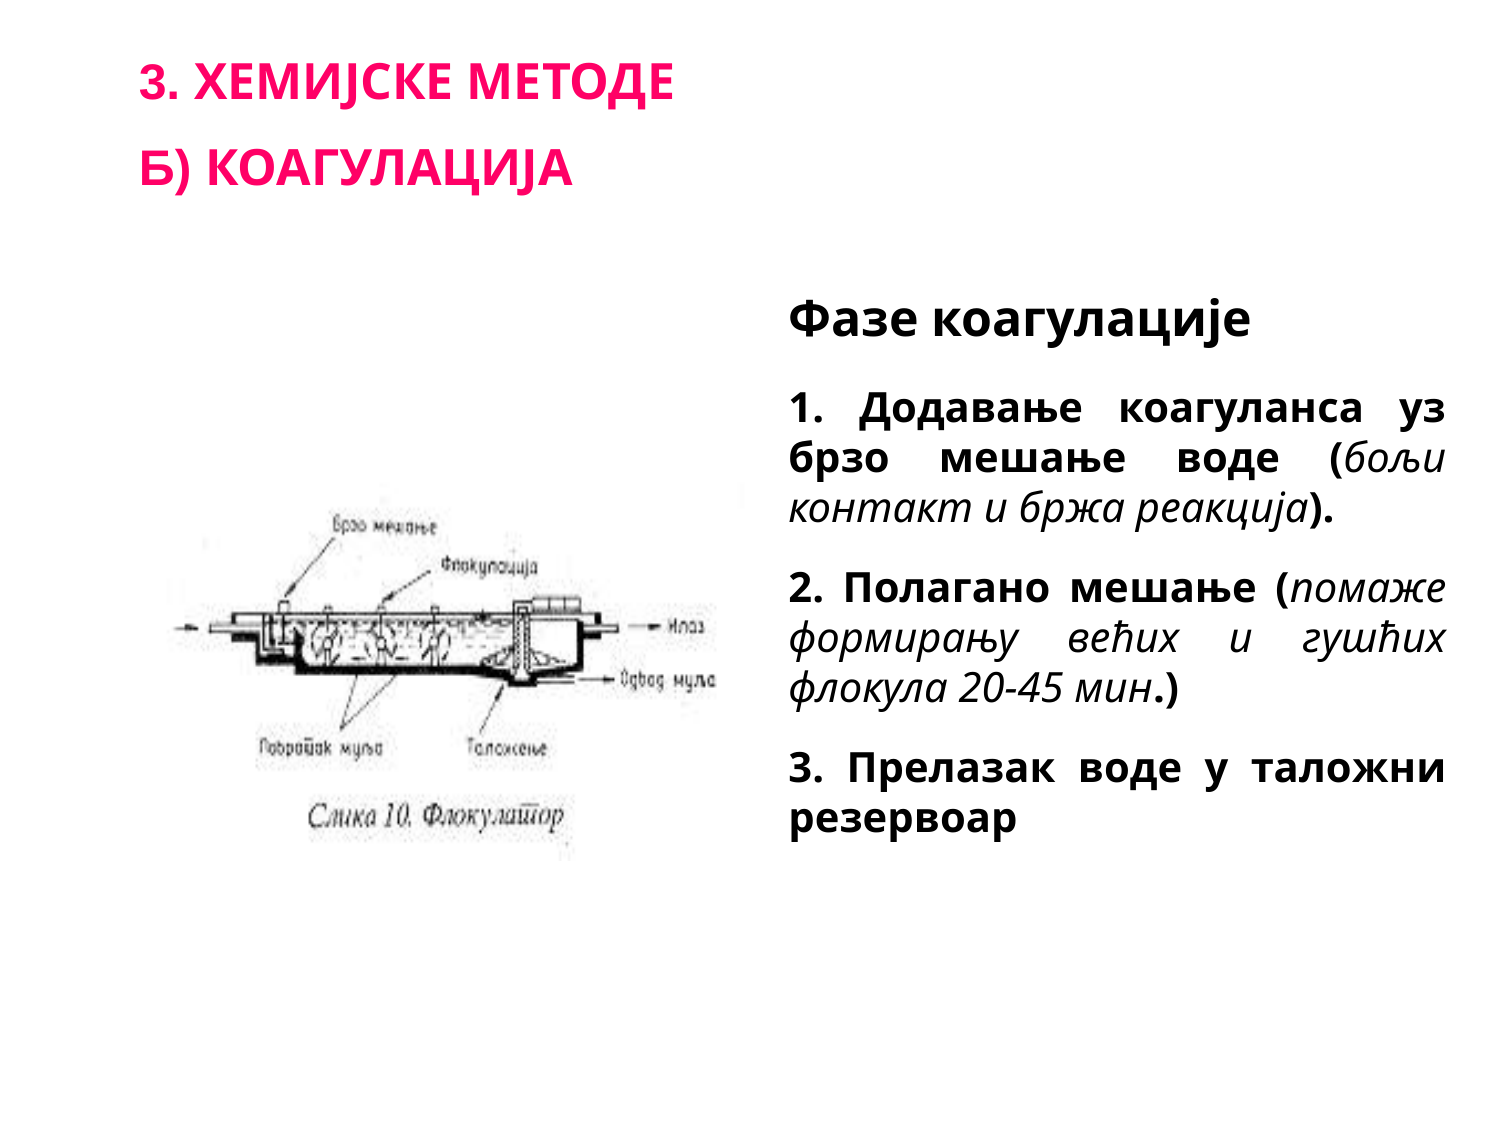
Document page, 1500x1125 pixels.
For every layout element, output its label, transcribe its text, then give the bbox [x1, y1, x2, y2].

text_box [149, 463, 746, 863]
text_box Фазе коагулације 1. Додавање коагуланса уз брзо мешање воде (бољи контакт и бржа реакција). 2. Полагано мешање (помаже формирању већих и гушћих флокула 20-45 мин.) 3. Прелазак воде у таложни резервоар [773, 278, 1462, 849]
text_box 3. ХЕМИЈСКЕ МЕТОДЕ Б) КОАГУЛАЦИЈА [123, 42, 1306, 288]
